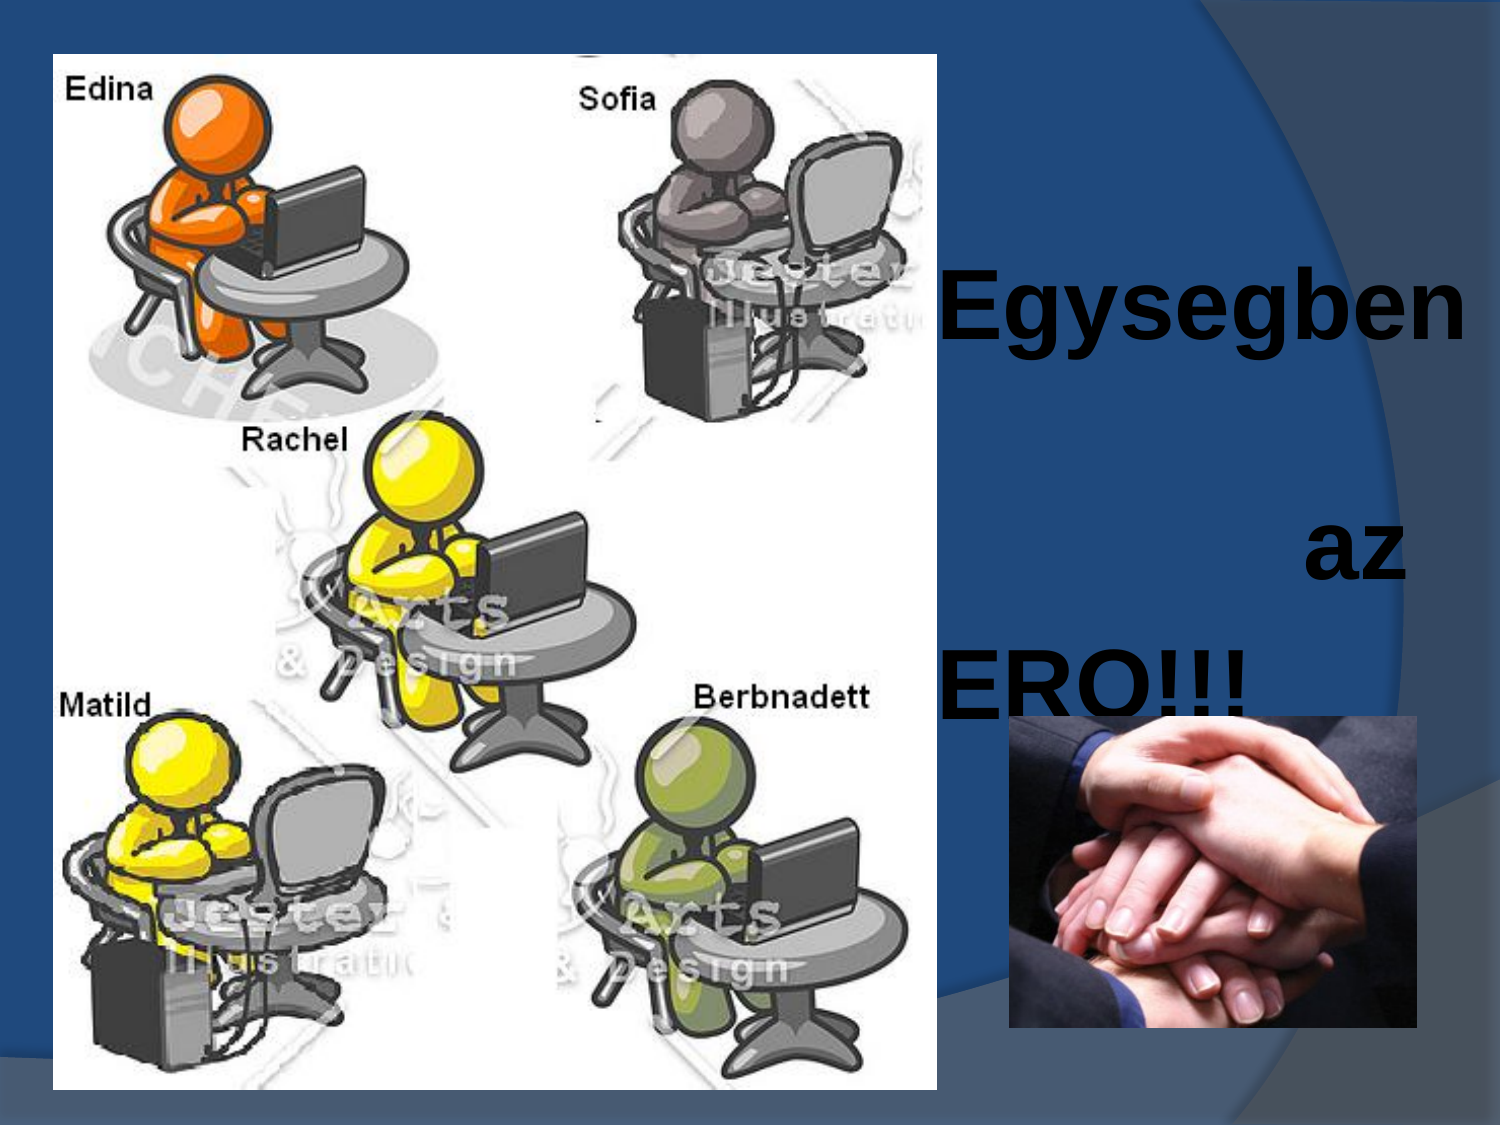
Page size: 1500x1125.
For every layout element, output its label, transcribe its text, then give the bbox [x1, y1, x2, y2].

picture [52, 54, 937, 1090]
picture [1009, 715, 1417, 1028]
list Egysegben az ERO!!! [947, 231, 1500, 1018]
